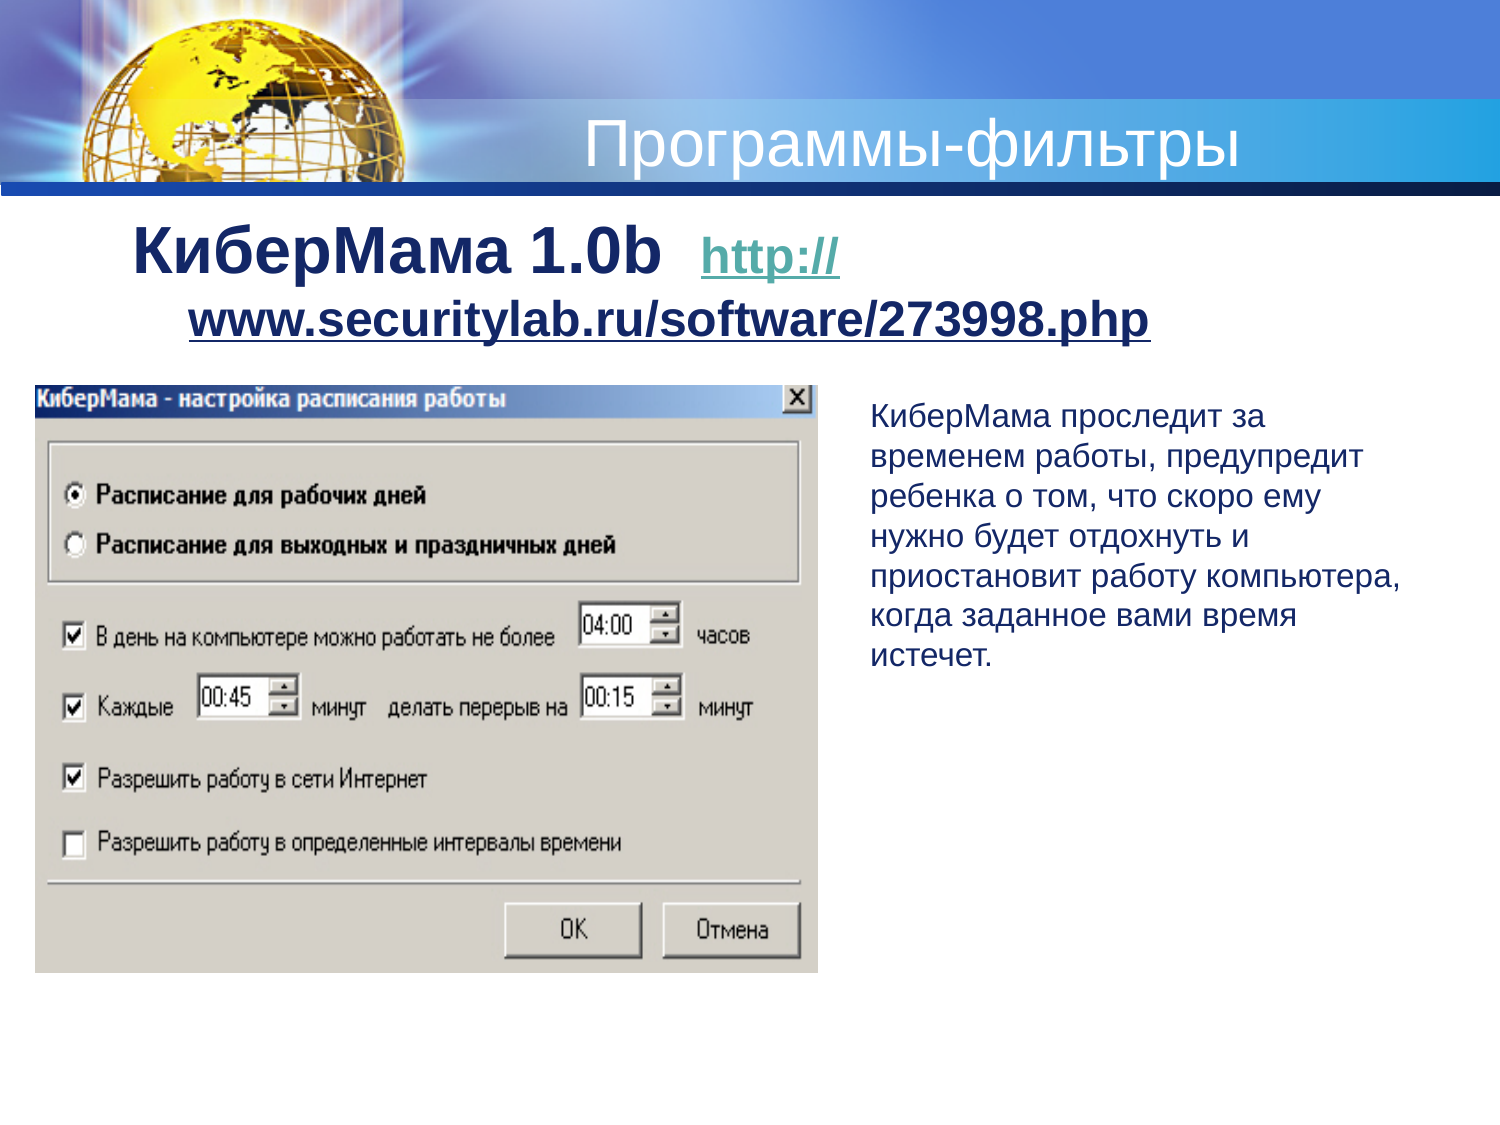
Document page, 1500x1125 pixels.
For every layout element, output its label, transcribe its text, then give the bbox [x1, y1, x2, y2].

picture [0, 0, 1500, 185]
text_box [298, 99, 412, 183]
list КиберМама 1.0b http://www.securitylab.ru/software/273998.php [116, 198, 1468, 1037]
title Программы-фильтры [399, 99, 1426, 181]
text_box КиберМама проследит за временем работы, предупредит ребенка о том, что скоро ему нужно будет отдохнуть и приостановит работу компьютера, когда заданное вами время истечет. [855, 386, 1418, 761]
picture [34, 385, 818, 973]
